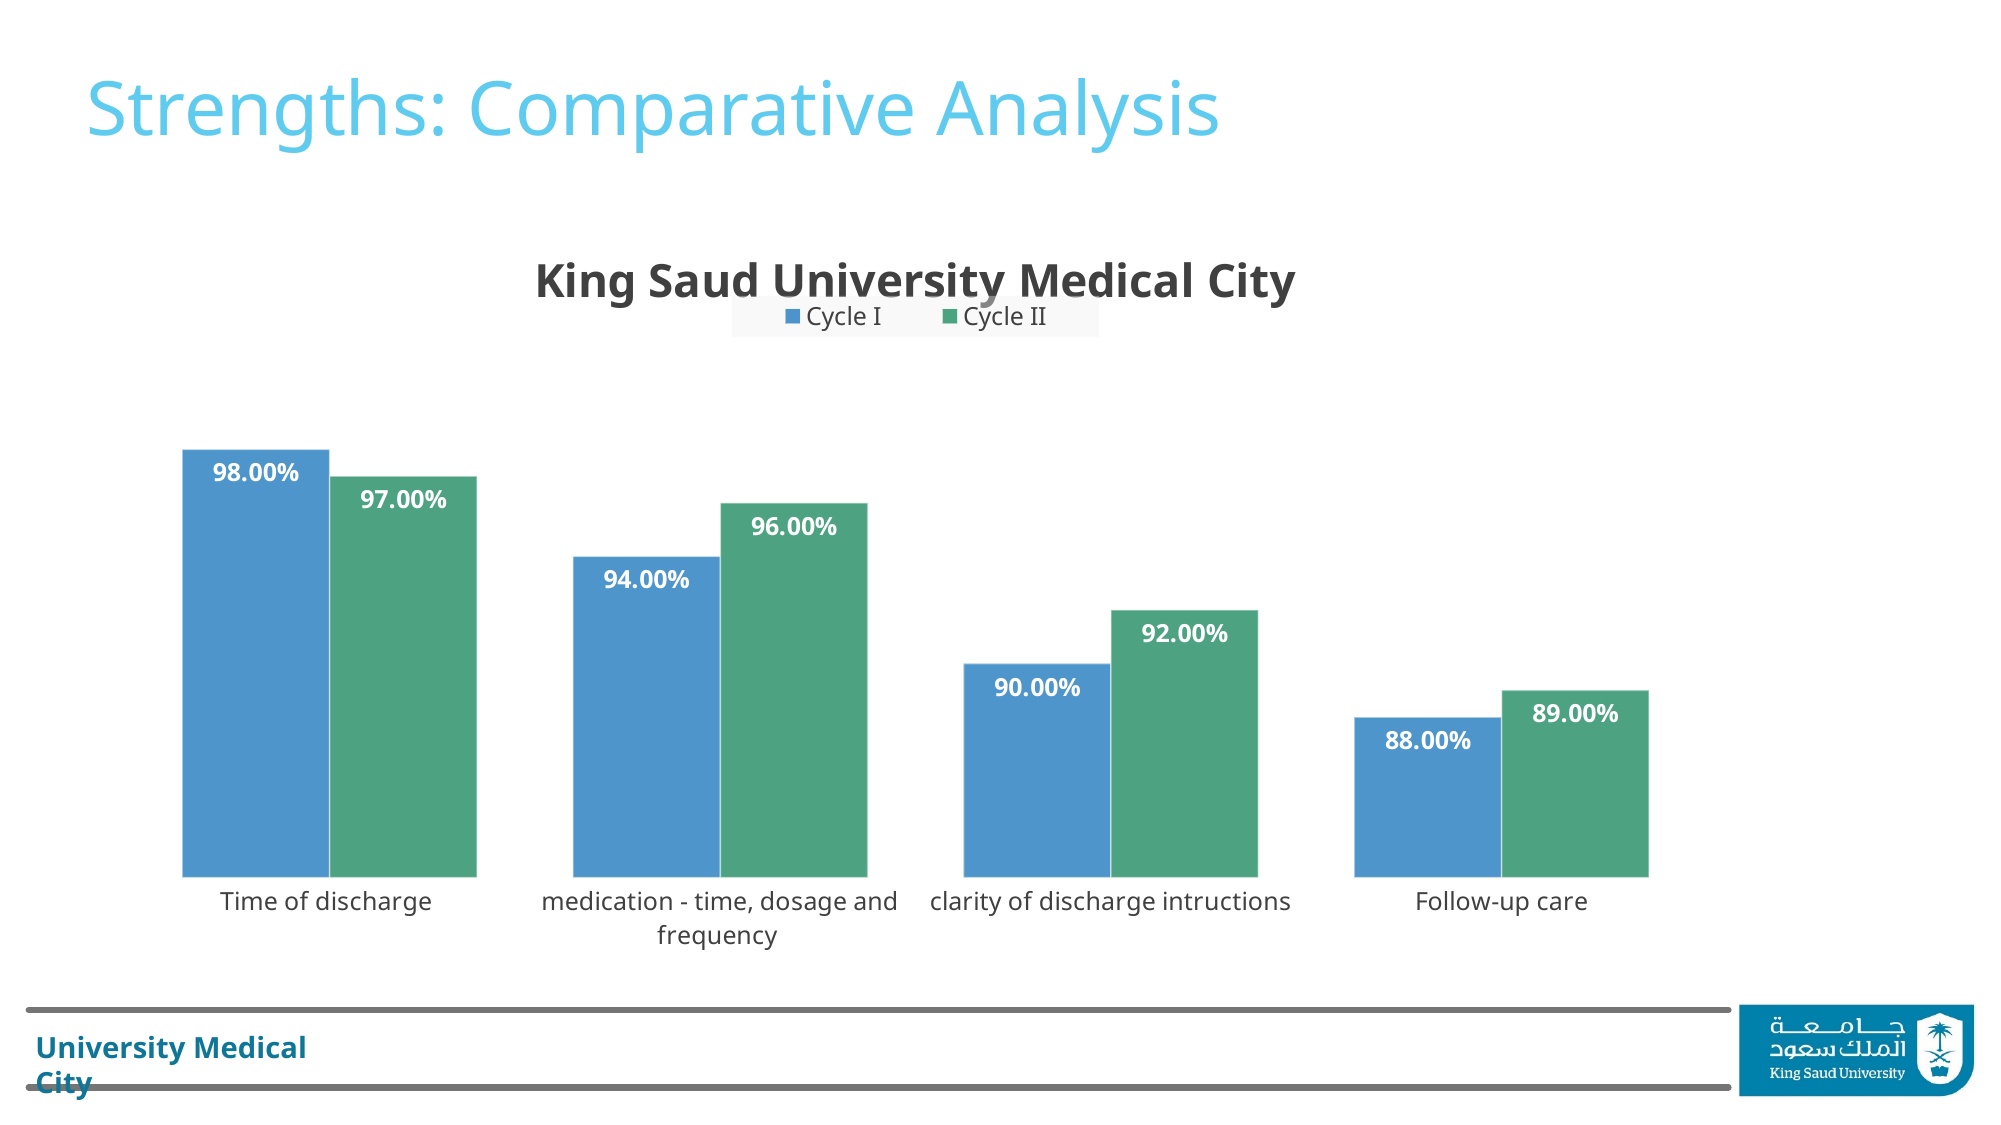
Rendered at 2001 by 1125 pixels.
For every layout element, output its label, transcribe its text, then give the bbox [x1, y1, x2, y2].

chart [101, 211, 1731, 968]
picture [1737, 1002, 1976, 1099]
title Strengths: Comparative Analysis [71, 53, 1534, 264]
